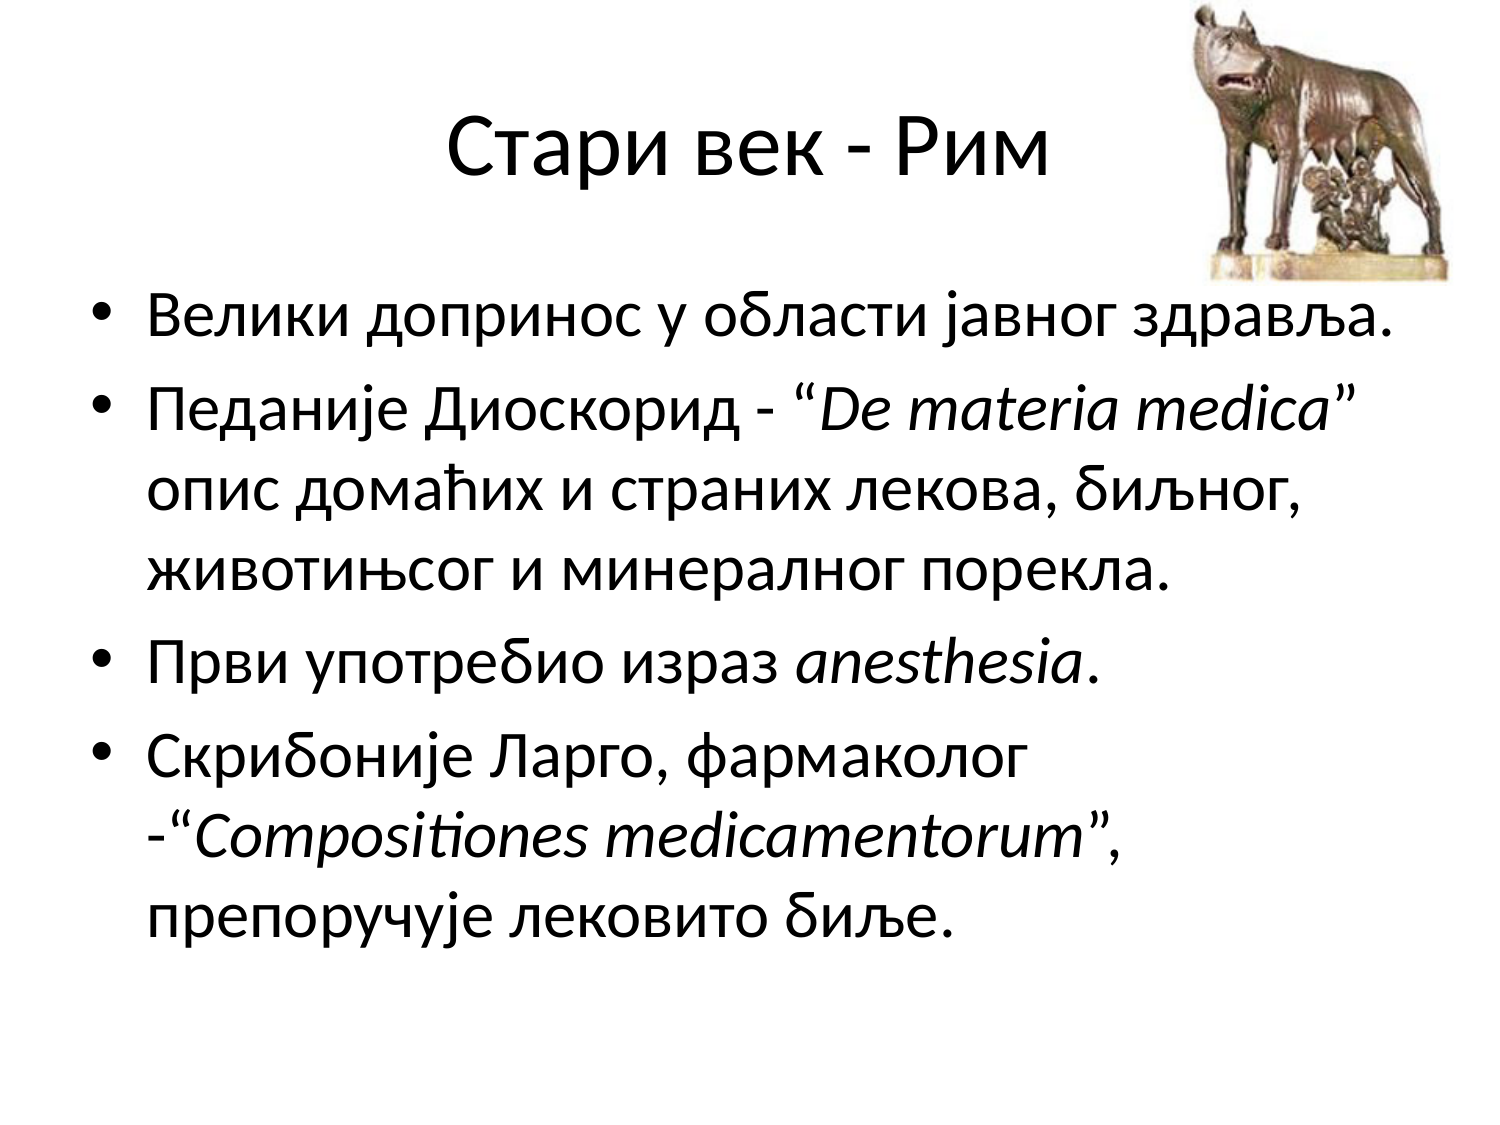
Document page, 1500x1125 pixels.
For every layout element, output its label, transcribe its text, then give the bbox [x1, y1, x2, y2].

list Велики допринос у области јавног здравља. Педаније Диоскорид - “De materia medica” опис домаћих и страних лекова, биљног, животињсог и минералног порекла. Први употребио израз anesthesia. Скрибоније Ларго, фармаколог -“Compositiones medicamеntorum”, препоручује лековито биље. [75, 262, 1425, 1005]
picture [1140, 0, 1500, 287]
title Стари век - Рим [75, 45, 1135, 233]
